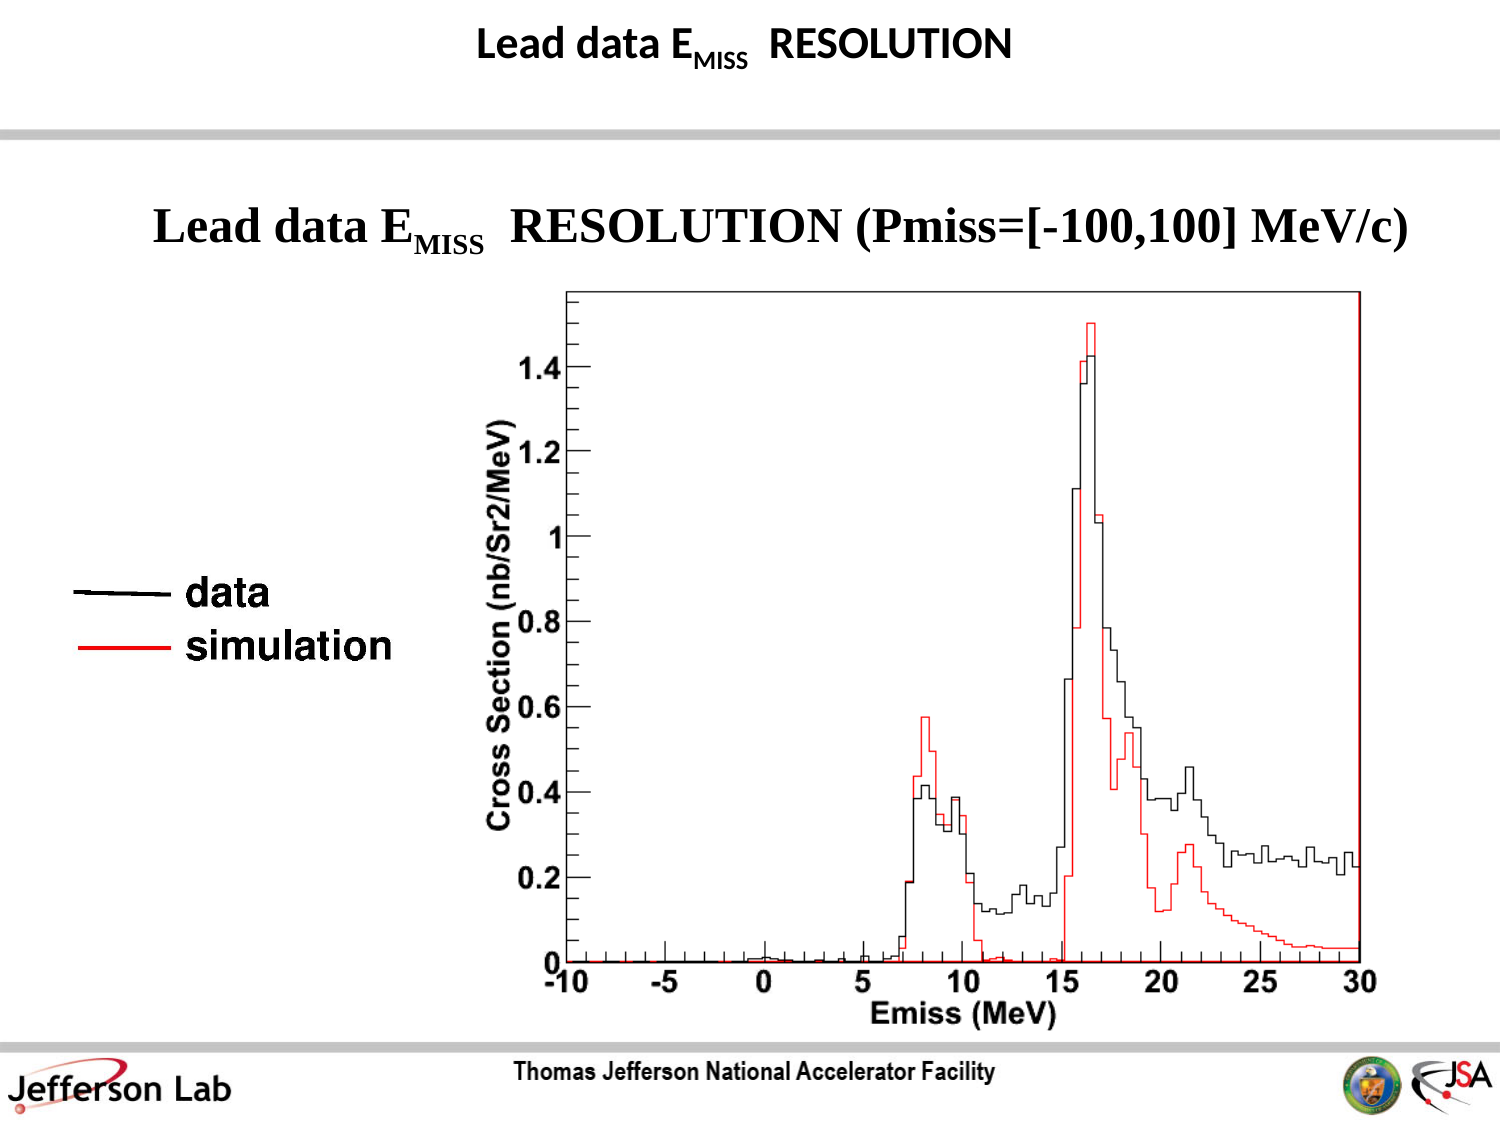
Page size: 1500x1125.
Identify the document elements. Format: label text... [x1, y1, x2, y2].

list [62, 537, 401, 688]
picture [0, 138, 1500, 1125]
text_box Lead data EMISS RESOLUTION (Pmiss=[-100,100] MeV/c) [62, 124, 1500, 268]
title Lead data EMISS RESOLUTION [0, 0, 1500, 138]
